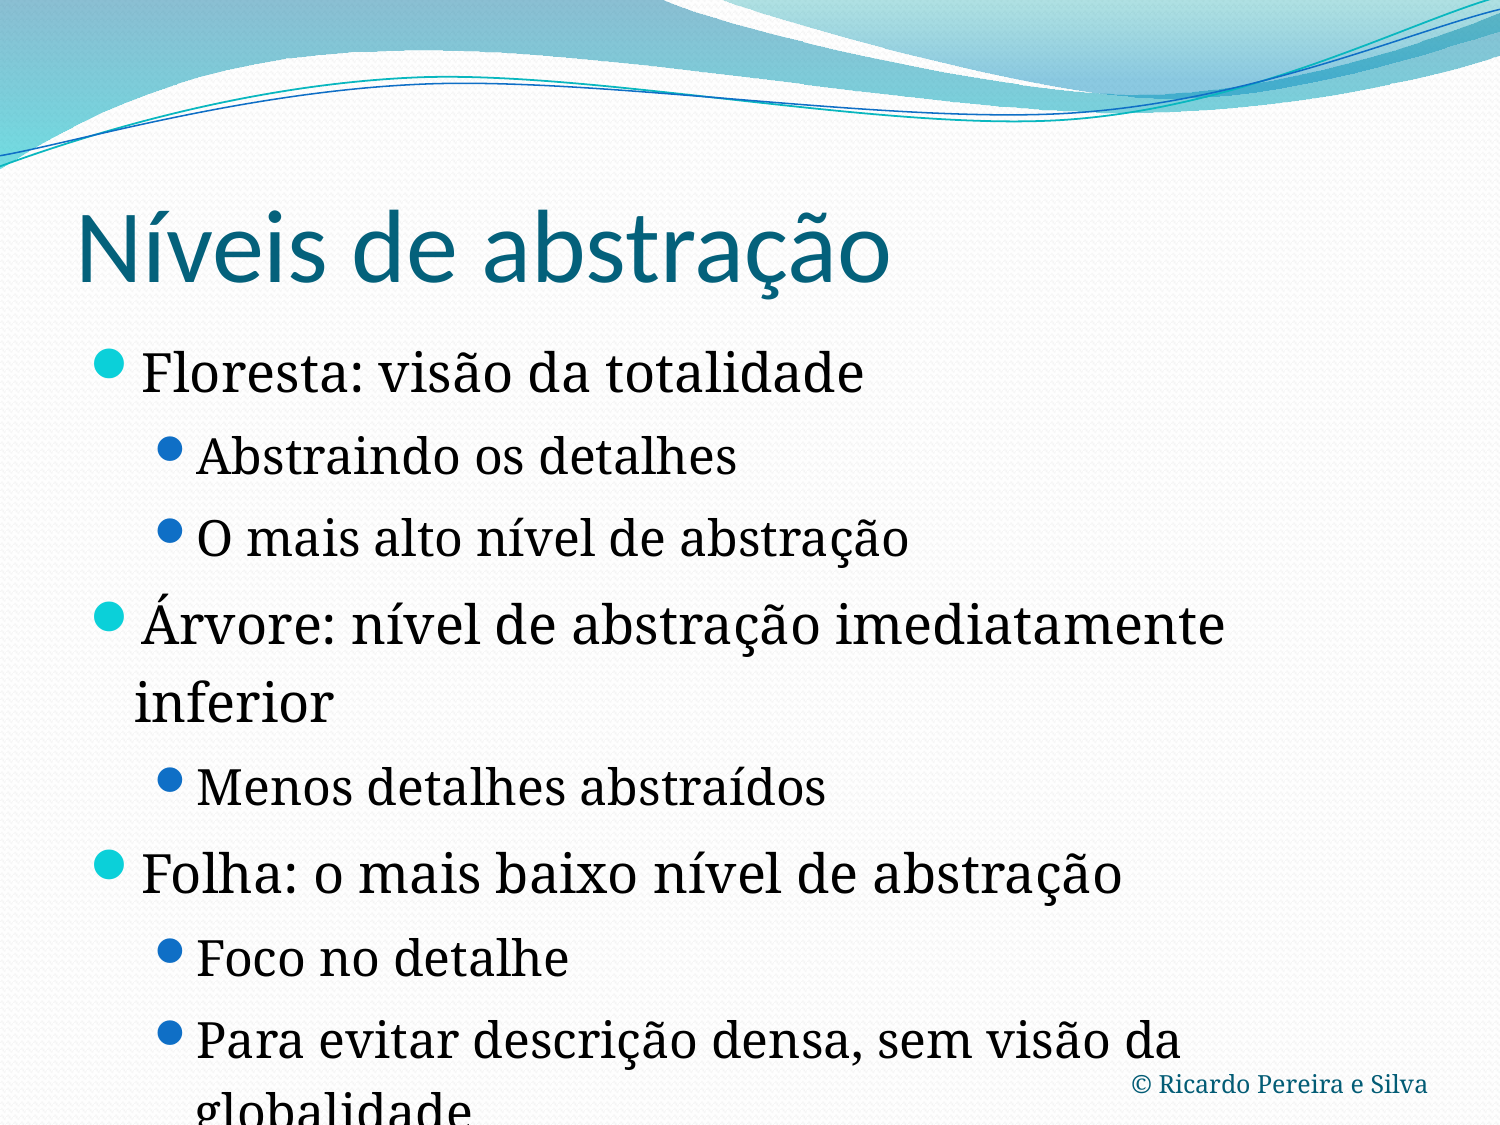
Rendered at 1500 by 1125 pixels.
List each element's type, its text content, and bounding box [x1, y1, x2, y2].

footer © Ricardo Pereira e Silva [1101, 1042, 1429, 1103]
title Níveis de abstração [75, 115, 1425, 303]
list Floresta: visão da totalidade Abstraindo os detalhes O mais alto nível de abstração Árvore: nível de abstração imediatamente inferior Menos detalhes abstraídos Folha: o mais baixo nível de abstração Foco no detalhe Para evitar descrição densa, sem visão da globalidade [75, 317, 1425, 1038]
